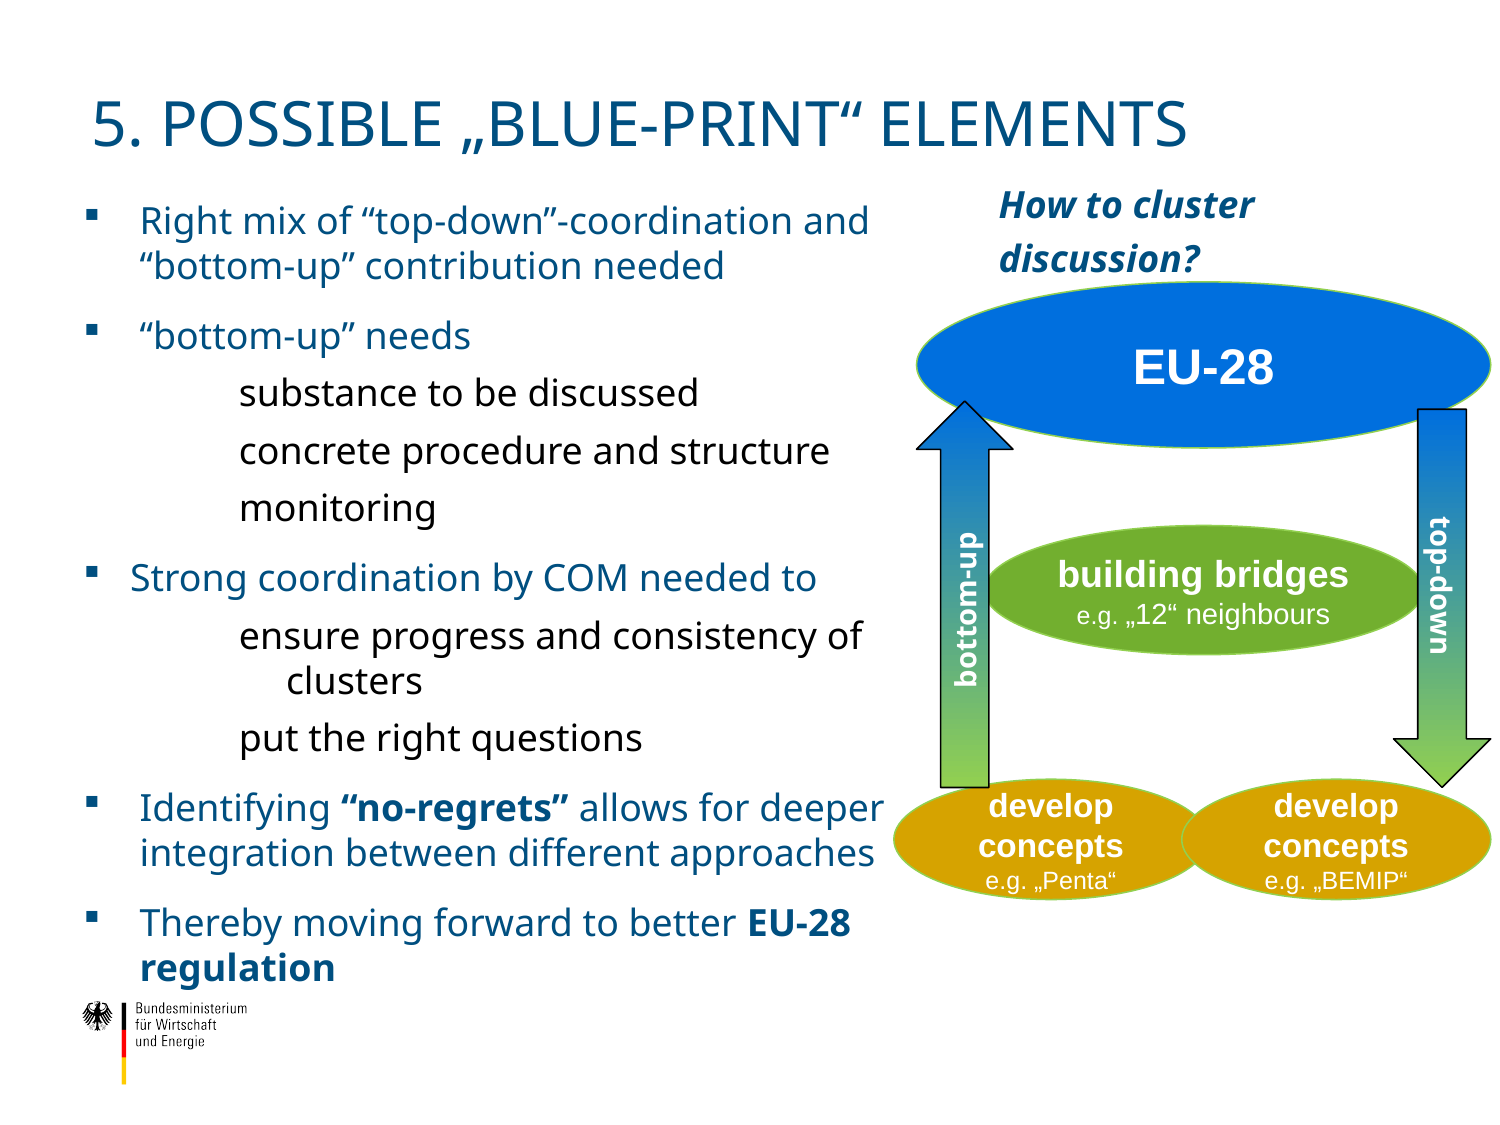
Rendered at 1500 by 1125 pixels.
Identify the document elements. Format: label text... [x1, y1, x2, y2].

subtitle Right mix of “top-down”-coordination and “bottom-up” contribution needed “bottom-up” needs substance to be discussed concrete procedure and structure monitoring Strong coordination by COM needed to ensure progress and consistency of clusters put the right questions Identifying “no-regrets” allows for deeper integration between different approaches Thereby moving forward to better EU-28 regulation [68, 190, 919, 994]
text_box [893, 164, 1491, 900]
title 5. POSSIBLE „BLUE-PRINT“ ELEMENTS [76, 78, 1308, 211]
picture [59, 975, 287, 1112]
